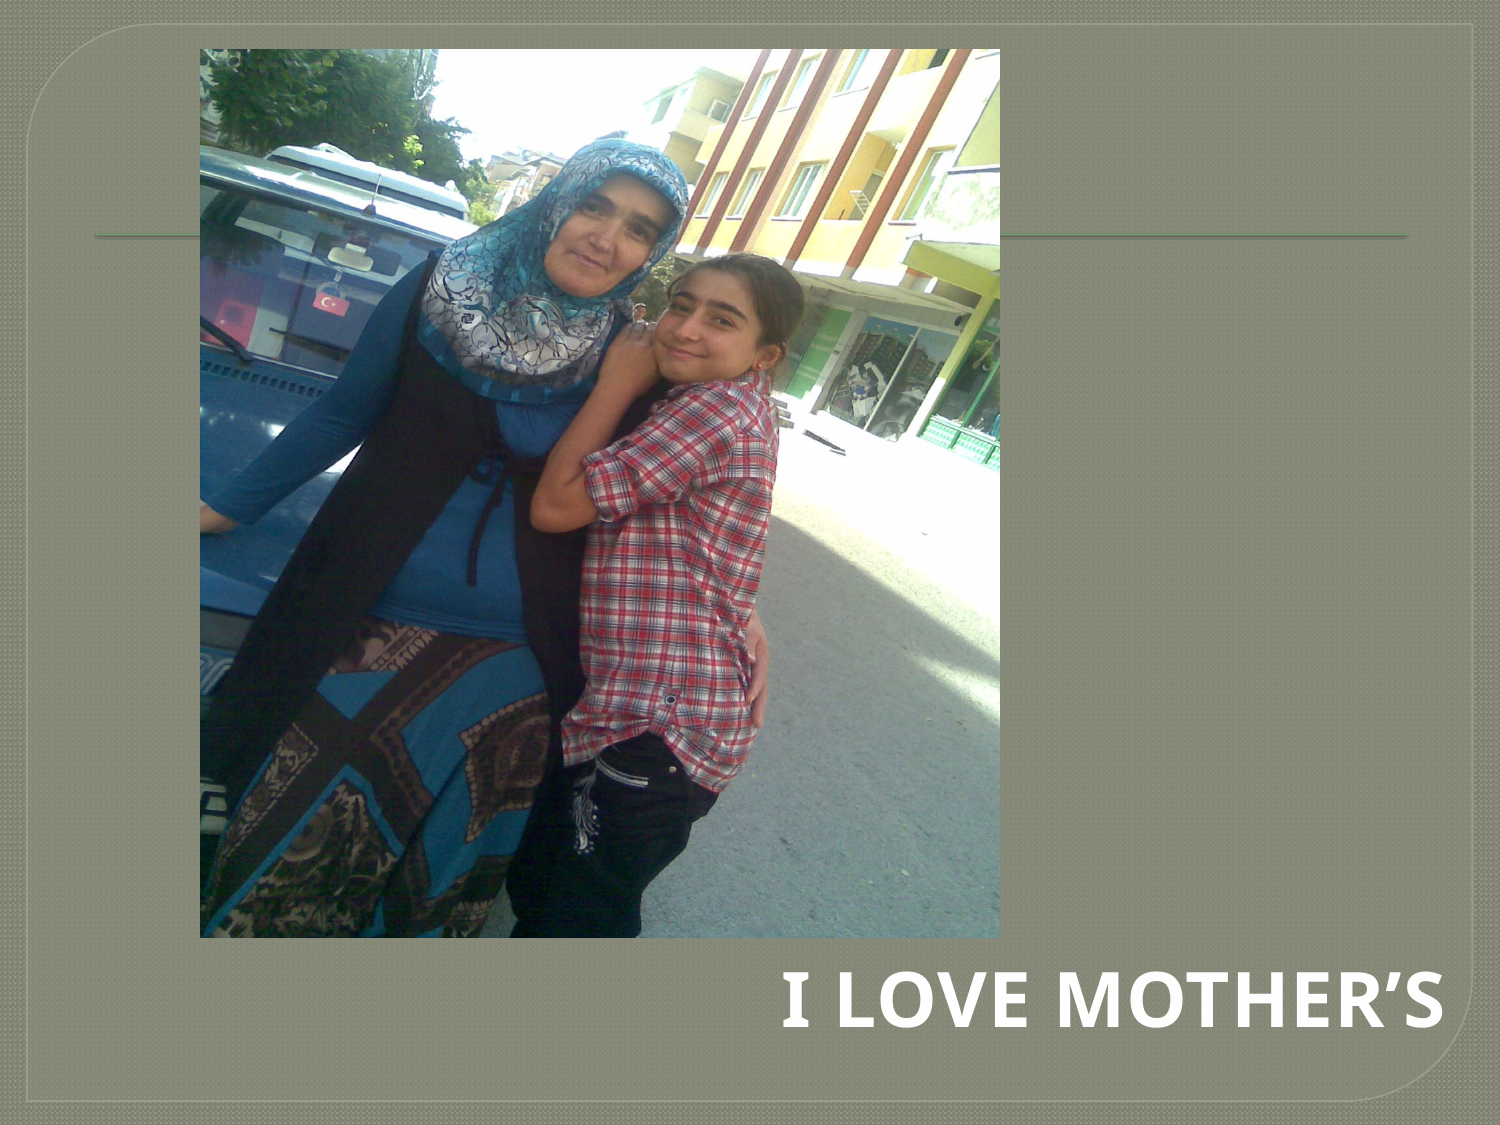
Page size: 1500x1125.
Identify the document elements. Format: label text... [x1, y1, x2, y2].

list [199, 49, 1001, 938]
title I LOVE MOTHER’S [725, 862, 1463, 1050]
